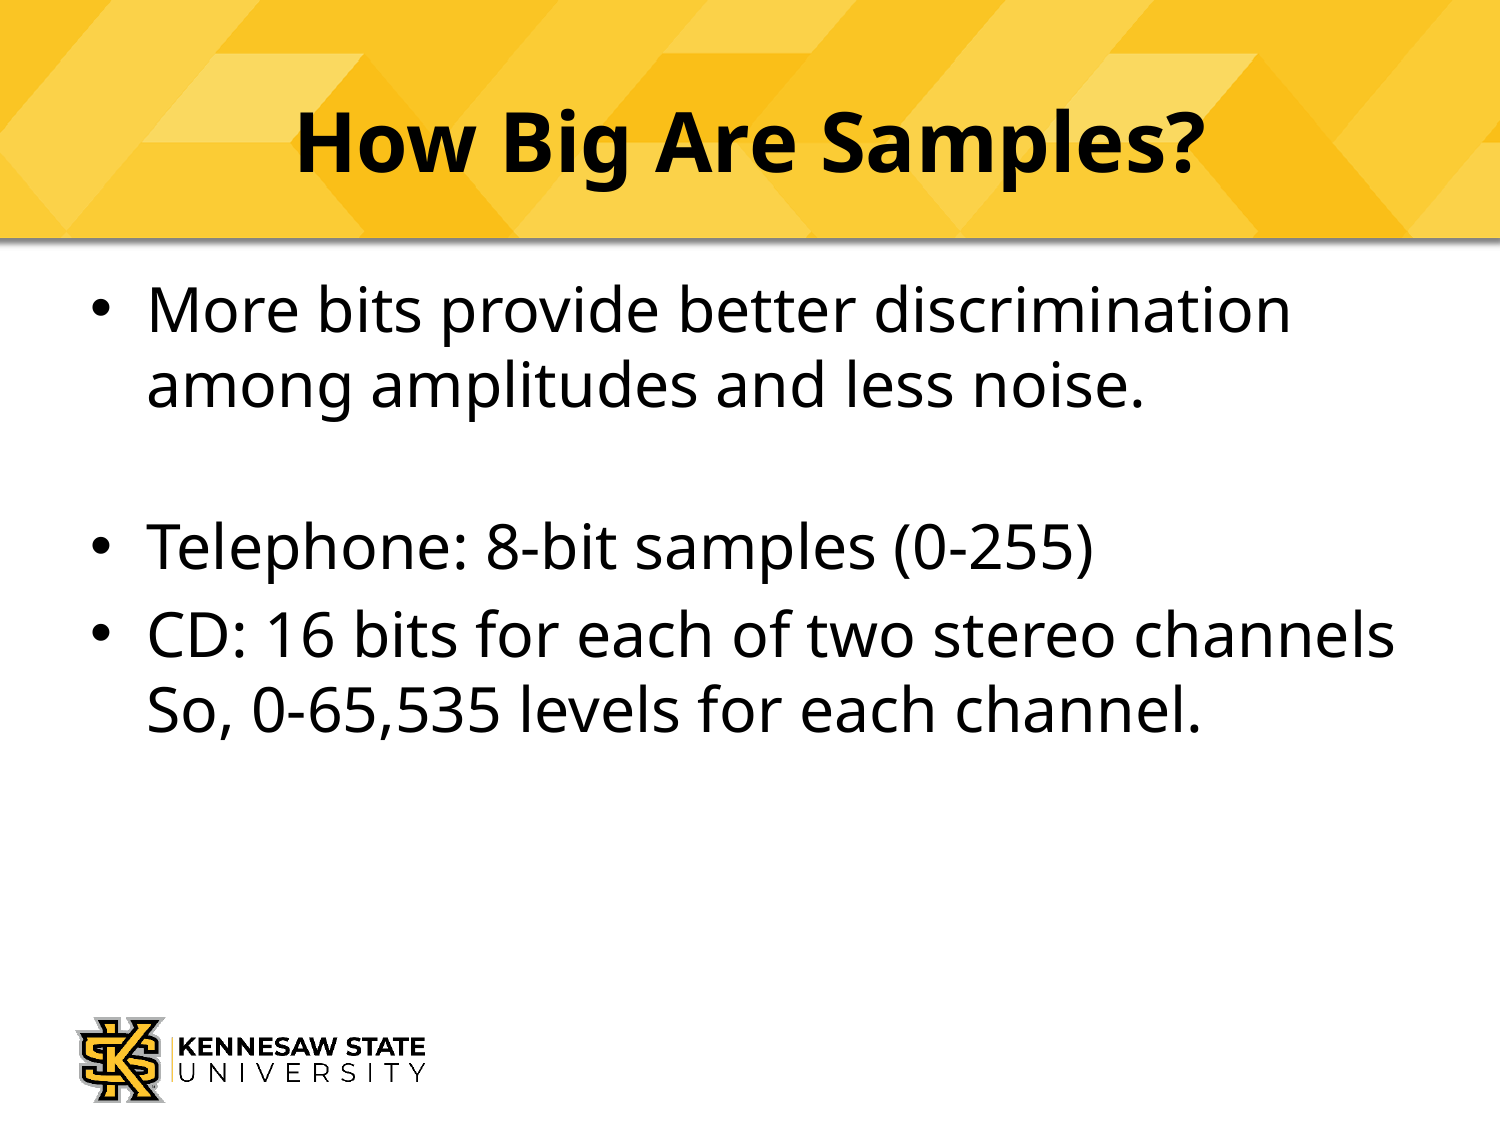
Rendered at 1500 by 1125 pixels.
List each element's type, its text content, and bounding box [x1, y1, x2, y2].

title How Big Are Samples? [75, 45, 1425, 233]
picture [75, 1017, 425, 1103]
list More bits provide better discrimination among amplitudes and less noise. Telephone: 8-bit samples (0-255) CD: 16 bits for each of two stereo channels So, 0-65,535 levels for each channel. [75, 262, 1425, 1005]
picture [0, 0, 1500, 251]
